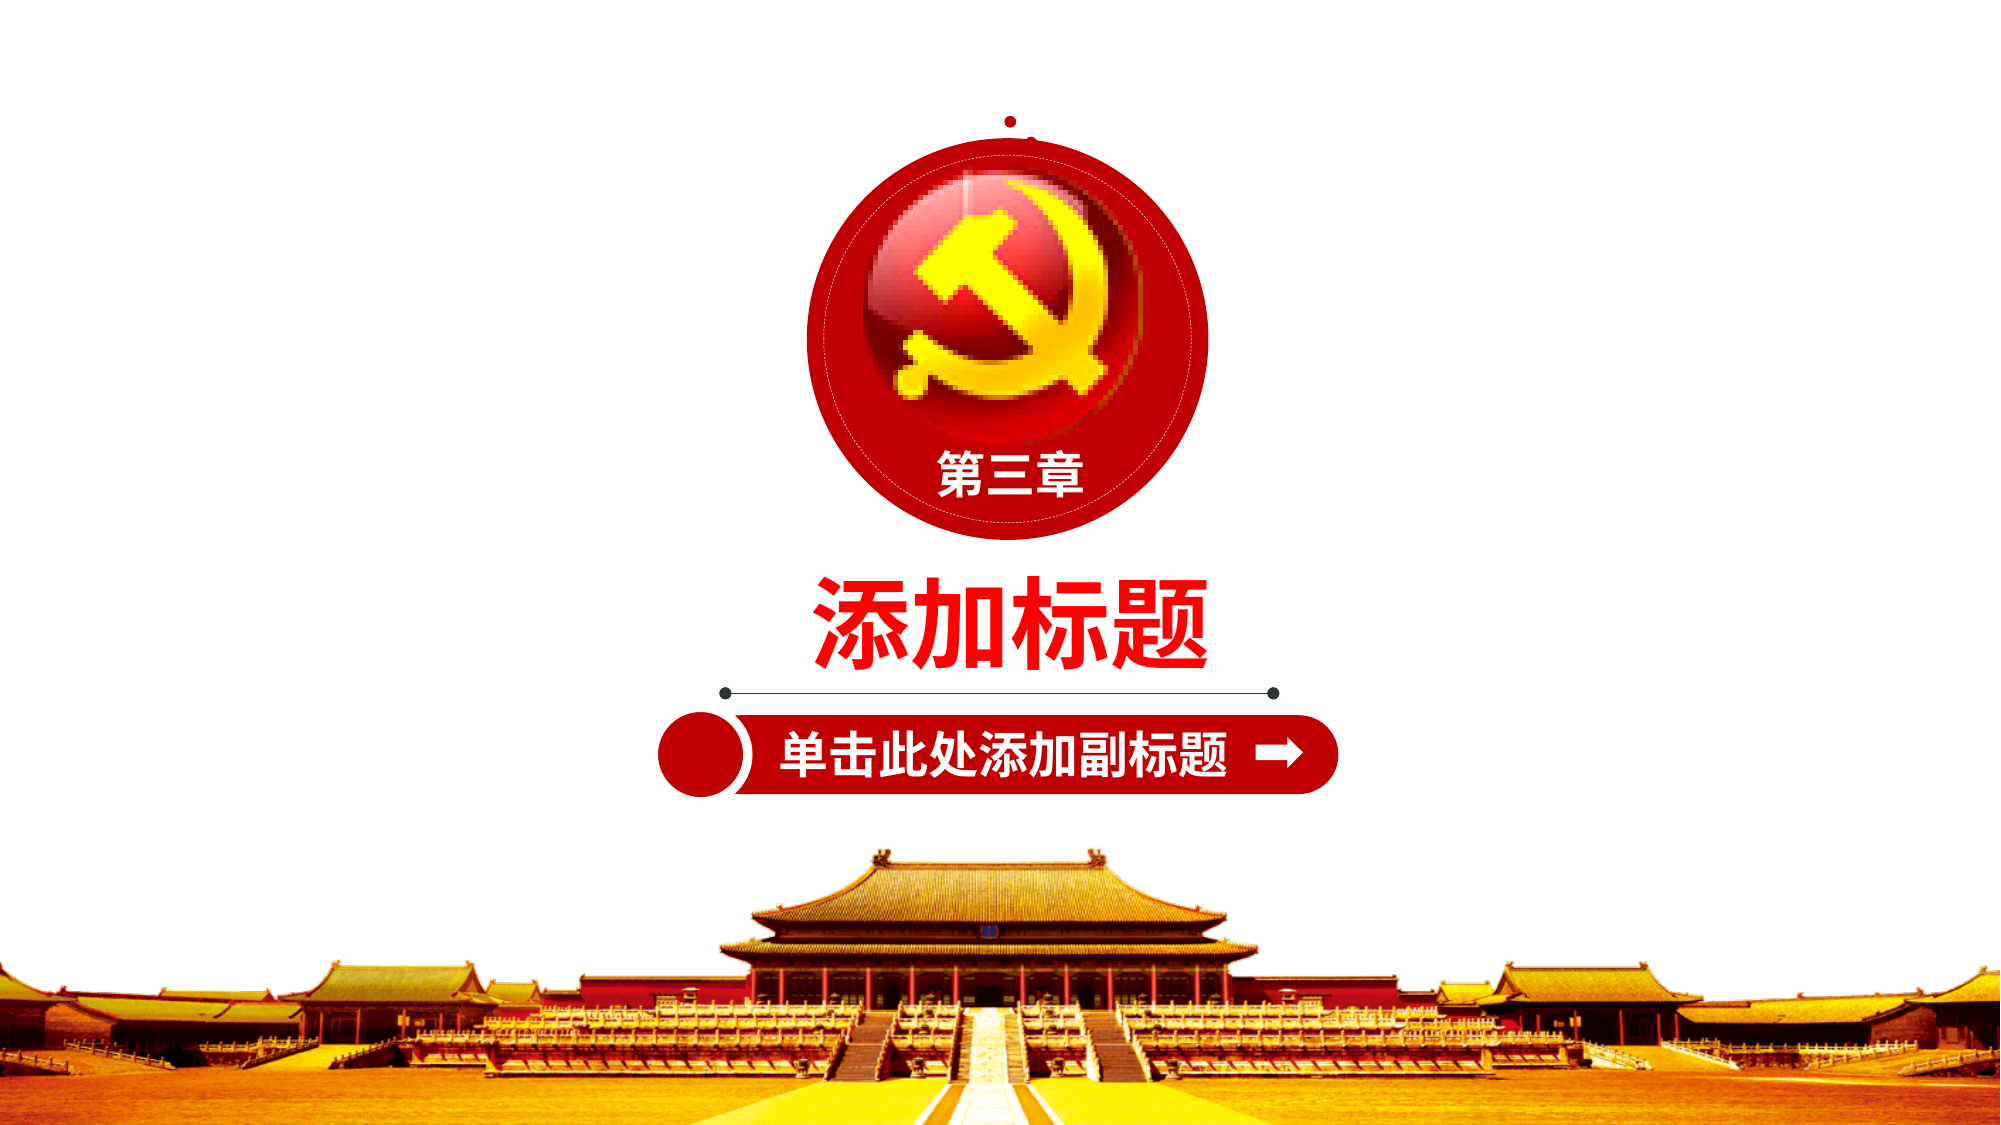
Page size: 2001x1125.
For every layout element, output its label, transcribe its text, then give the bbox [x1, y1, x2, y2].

text_box 单击此处添加副标题 [763, 714, 1355, 793]
picture [0, 821, 2000, 1125]
text_box [730, 714, 1312, 796]
text_box [1254, 734, 1305, 771]
text_box 添加标题 [747, 550, 1274, 693]
picture [723, 100, 1298, 540]
text_box [652, 706, 749, 803]
